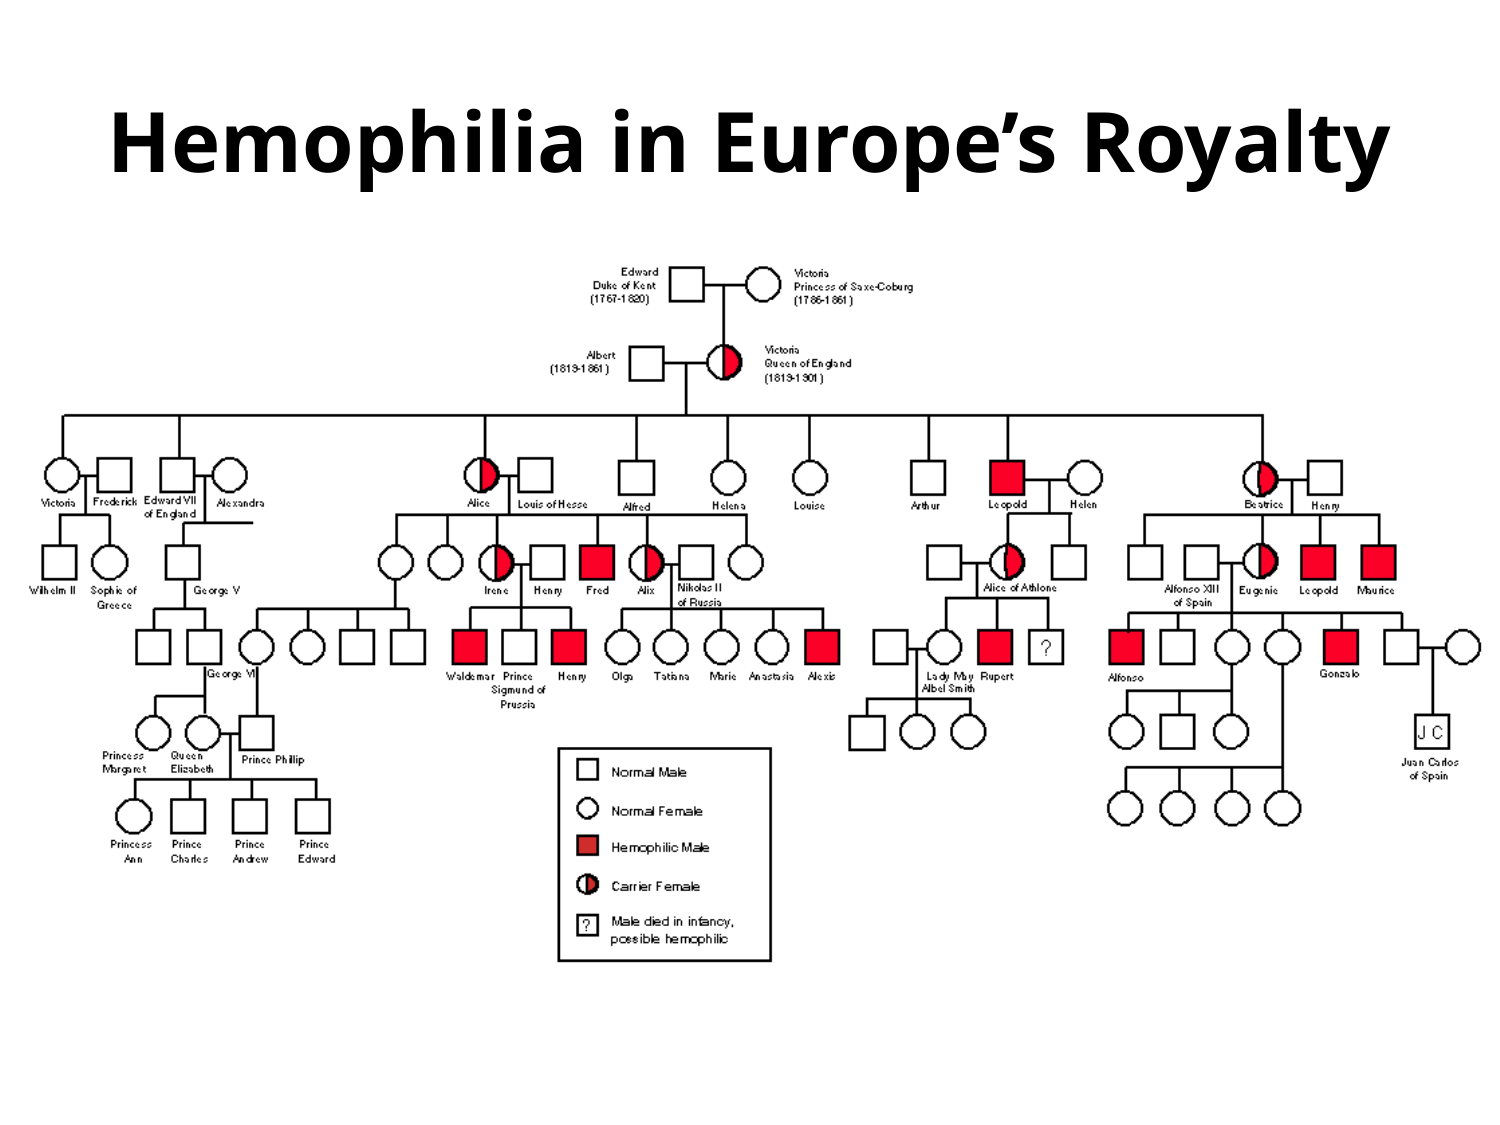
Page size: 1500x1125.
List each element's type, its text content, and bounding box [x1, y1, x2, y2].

picture [0, 249, 1500, 973]
title Hemophilia in Europe’s Royalty [74, 44, 1426, 233]
